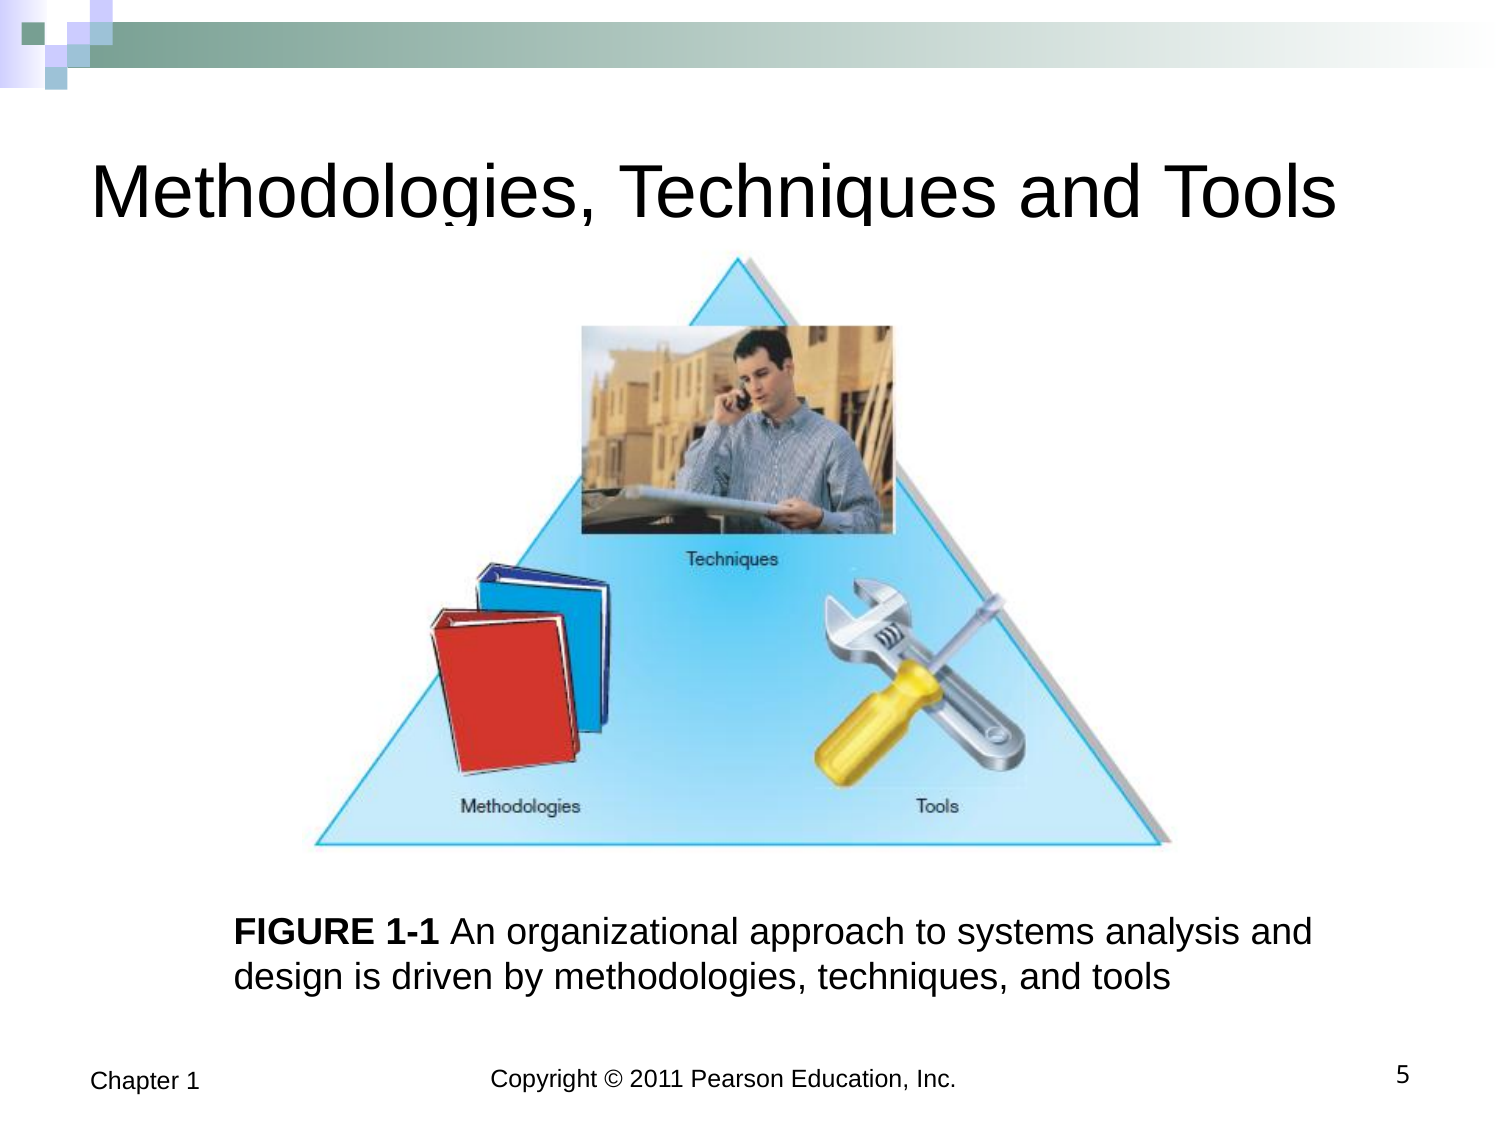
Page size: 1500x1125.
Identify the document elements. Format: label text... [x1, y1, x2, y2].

slide_number 5 [1074, 1024, 1426, 1101]
title Methodologies, Techniques and Tools [75, 75, 1425, 300]
text_box FIGURE 1-1 An organizational approach to systems analysis and design is driven by methodologies, techniques, and tools [218, 899, 1329, 1005]
footer Copyright © 2011 Pearson Education, Inc. [426, 1024, 1074, 1101]
slide_number Chapter 1 [74, 1024, 426, 1103]
picture [302, 226, 1198, 899]
